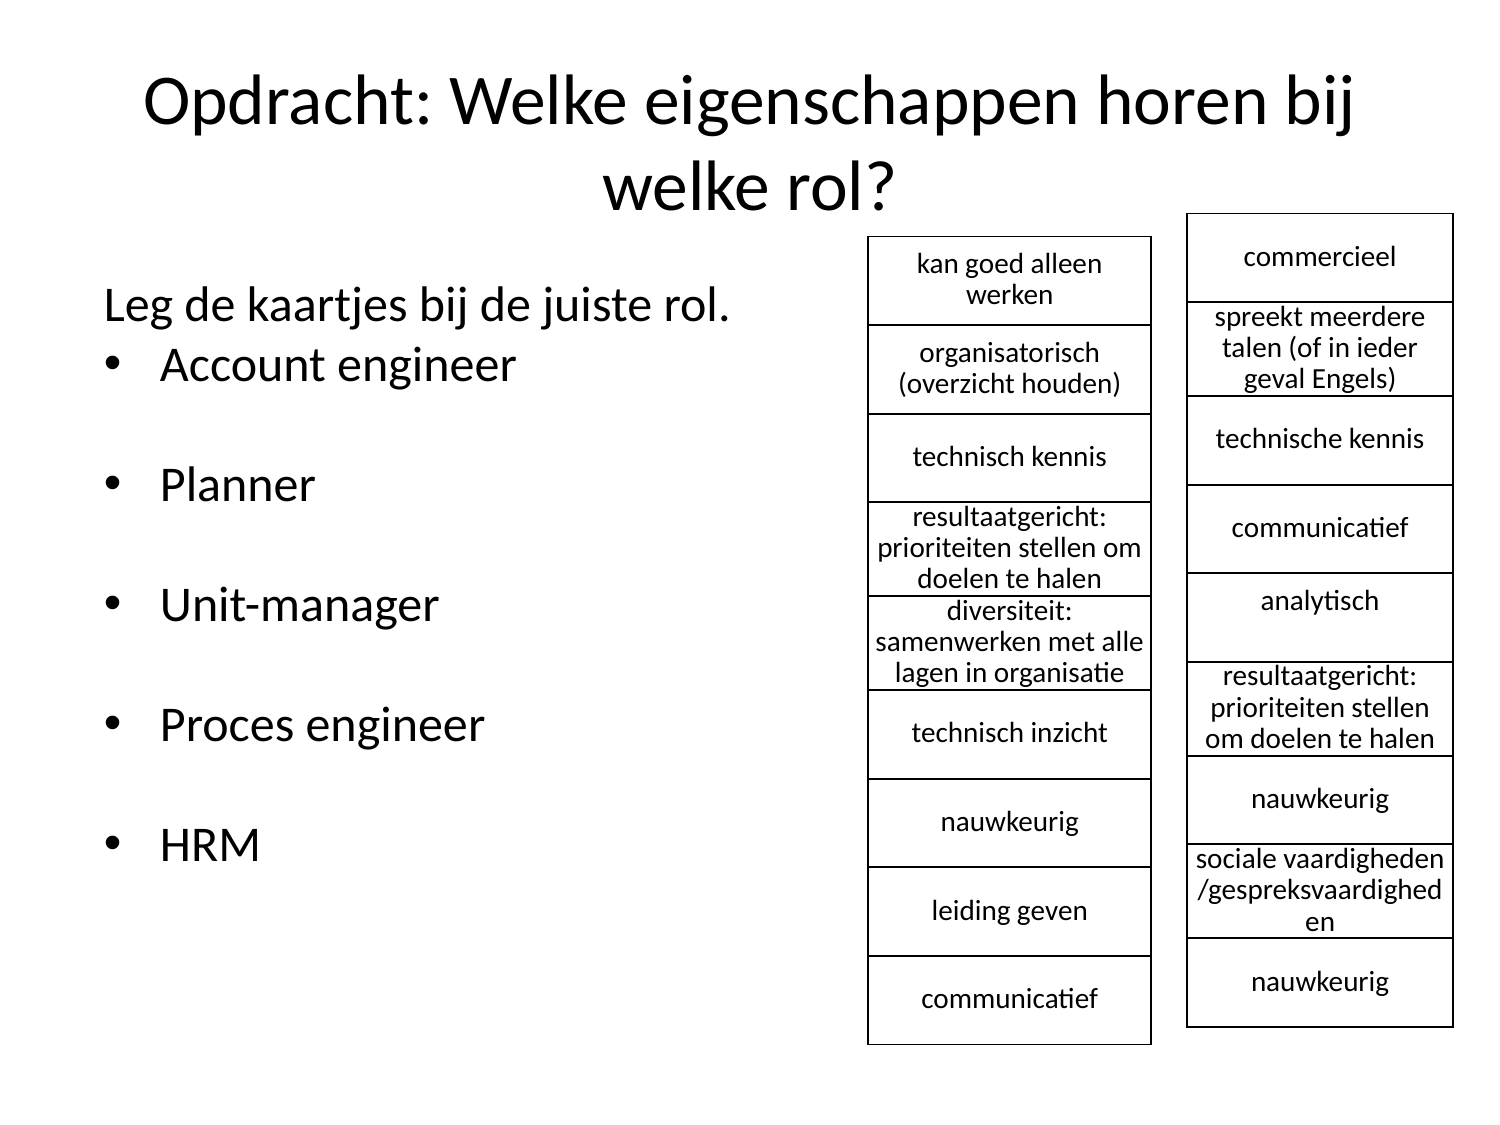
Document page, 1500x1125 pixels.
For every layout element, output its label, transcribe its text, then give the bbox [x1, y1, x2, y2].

table_cell communicatief [1188, 486, 1452, 572]
table_cell analytisch [1188, 574, 1452, 661]
text_box Leg de kaartjes bij de juiste rol. Account engineer Planner Unit-manager Proces engineer HRM [88, 264, 751, 880]
table_cell technisch inzicht [869, 691, 1150, 778]
table_cell leiding geven [869, 868, 1150, 955]
table_cell communicatief [869, 957, 1150, 1044]
table_header kan goed alleen werken [869, 237, 1150, 324]
table_cell spreekt meerdere talen (of in ieder geval Engels) [1188, 303, 1452, 395]
table_cell sociale vaardigheden /gespreksvaardigheden [1188, 845, 1452, 937]
table_cell technische kennis [1188, 397, 1452, 484]
table_cell organisatorisch (overzicht houden) [869, 326, 1150, 413]
title Opdracht: Welke eigenschappen horen bij welke rol? [75, 45, 1425, 233]
table_cell diversiteit: samenwerken met alle lagen in organisatie [869, 597, 1150, 689]
table_cell nauwkeurig [1188, 939, 1452, 1026]
table_cell resultaatgericht: prioriteiten stellen om doelen te halen [1188, 663, 1452, 755]
table_header commercieel [1188, 214, 1452, 301]
table_cell resultaatgericht: prioriteiten stellen om doelen te halen [869, 503, 1150, 595]
table_cell technisch kennis [869, 415, 1150, 501]
table_cell nauwkeurig [869, 780, 1150, 866]
table_cell nauwkeurig [1188, 757, 1452, 843]
